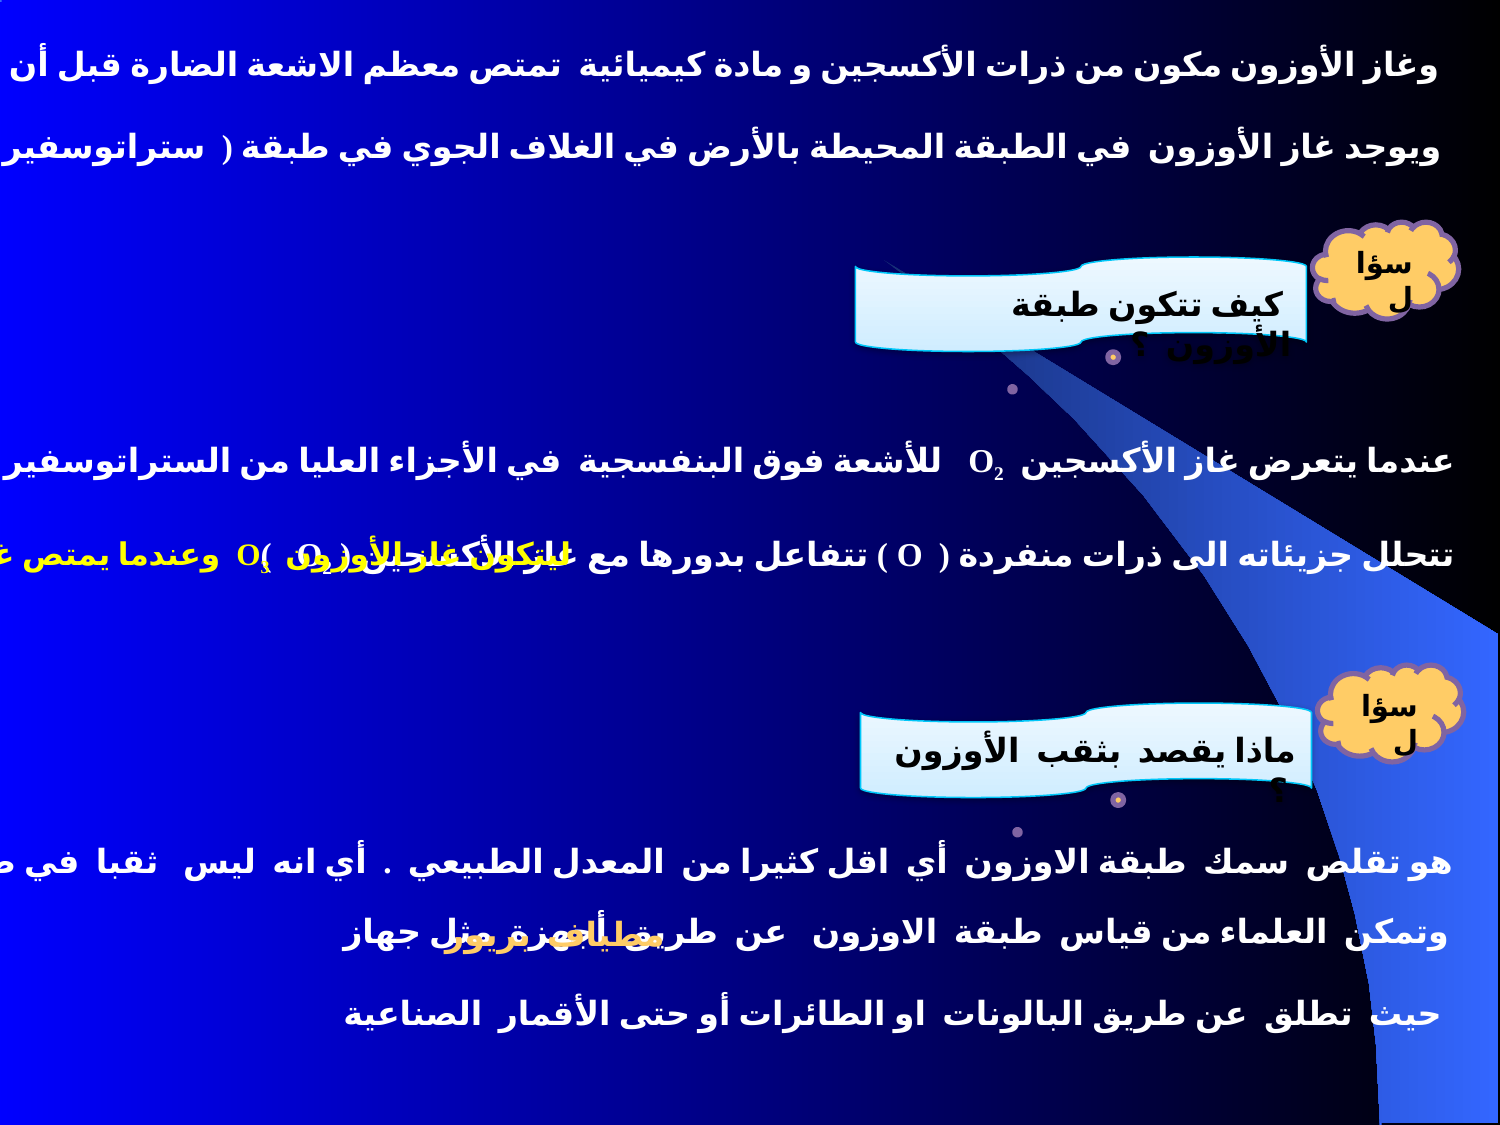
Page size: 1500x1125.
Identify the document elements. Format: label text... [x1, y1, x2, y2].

text_box سؤال [1312, 222, 1459, 320]
text_box ويوجد غاز الأوزون في الطبقة المحيطة بالأرض في الغلاف الجوي في طبقة ( ستراتوسفير ) وتمتد ما بين 10 – 50 km [70, 103, 1459, 188]
text_box وتمكن العلماء من قياس طبقة الاوزون عن طريق أجهزة مثل جهاز [744, 888, 1465, 973]
text_box عندما يتعرض غاز الأكسجين O2 للأشعة فوق البنفسجية في الأجزاء العليا من الستراتوسفير [82, 419, 1470, 504]
text_box مطياف بريور [487, 890, 680, 975]
text_box هو تقلص سمك طبقة الاوزون أي اقل كثيرا من المعدل الطبيعي . أي انه ليس ثقبا في طبقة الاوزون . [585, 818, 1470, 903]
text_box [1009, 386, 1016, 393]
text_box كيف تتكون طبقة الأوزون ؟ [854, 256, 1308, 353]
text_box سؤال [1112, 794, 1124, 806]
text_box ليتكون غاز الأوزون O3 وعندما يمتص غاز الأوزون [0, 513, 586, 598]
text_box سؤال [1317, 665, 1464, 762]
text_box حيث تطلق عن طريق البالونات او الطائرات أو حتى الأقمار الصناعية [574, 970, 1459, 1055]
text_box وغاز الأوزون مكون من ذرات الأكسجين و مادة كيميائية تمتص معظم الاشعة الضارة قبل أن تصل الى الارض [304, 21, 1457, 103]
text_box ماذا يقصد بثقب الأوزون ؟ [859, 702, 1313, 799]
text_box تتحلل جزيئاته الى ذرات منفردة ( O ) تتفاعل بدورها مع غاز الأكسجين ( O2 ) [586, 513, 1470, 598]
text_box سؤال [1107, 351, 1119, 363]
